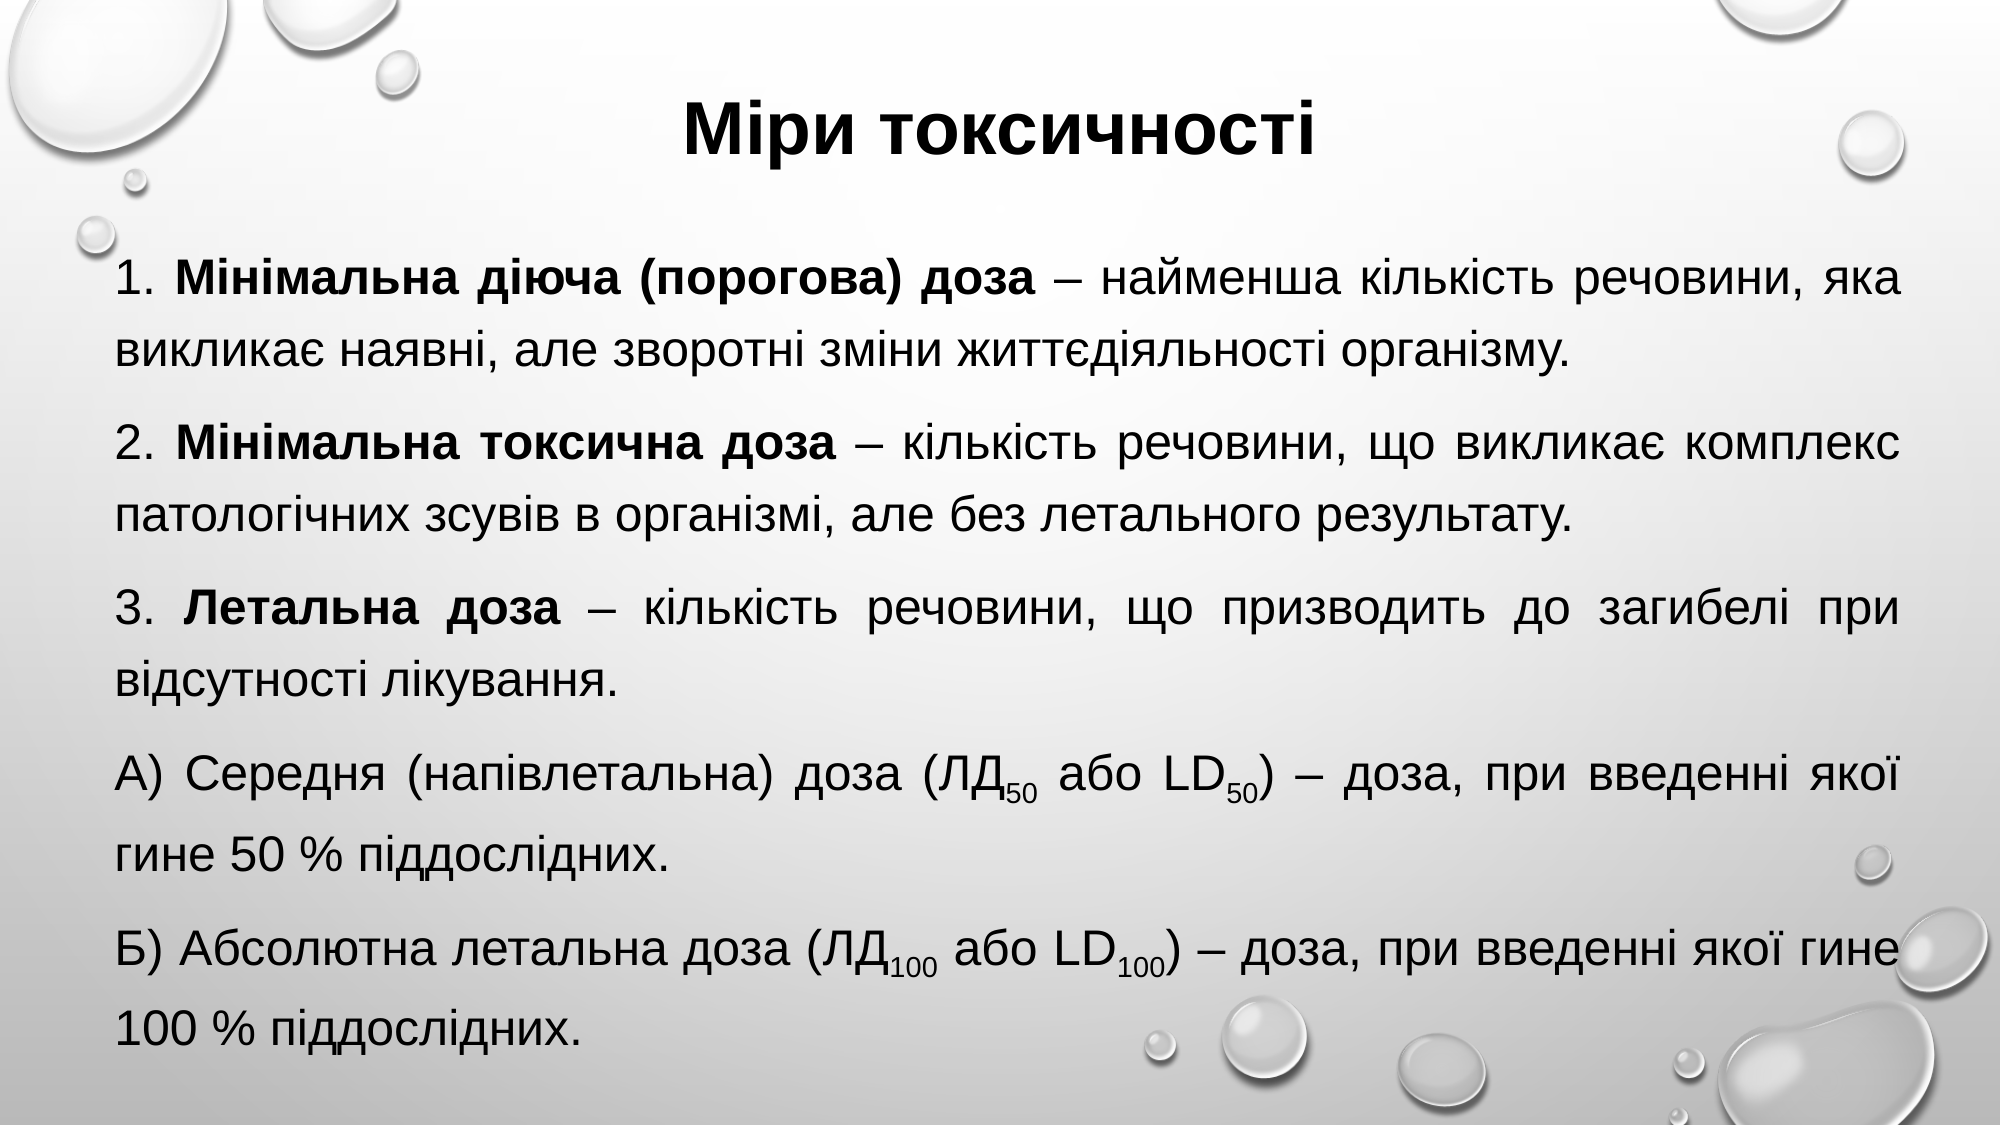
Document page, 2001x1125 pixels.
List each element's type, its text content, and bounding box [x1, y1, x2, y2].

picture [0, 0, 2000, 1125]
title Міри токсичності [149, 69, 1850, 192]
list 1. Мінімальна діюча (порогова) доза – найменша кількість речовини, яка викликає наявні, але зворотні зміни життєдіяльності організму. 2. Мінімальна токсична доза – кількість речовини, що викликає комплекс патологічних зсувів в організмі, але без летального результату. 3. Летальна доза – кількість речовини, що призводить до загибелі при відсутності лікування. А) Середня (напівлетальна) доза (ЛД50 або LD50) – доза, при введенні якої гине 50 % піддослідних. Б) Абсолютна летальна доза (ЛД100 або LD100) – доза, при введенні якої гине 100 % піддослідних. [99, 225, 1917, 1079]
